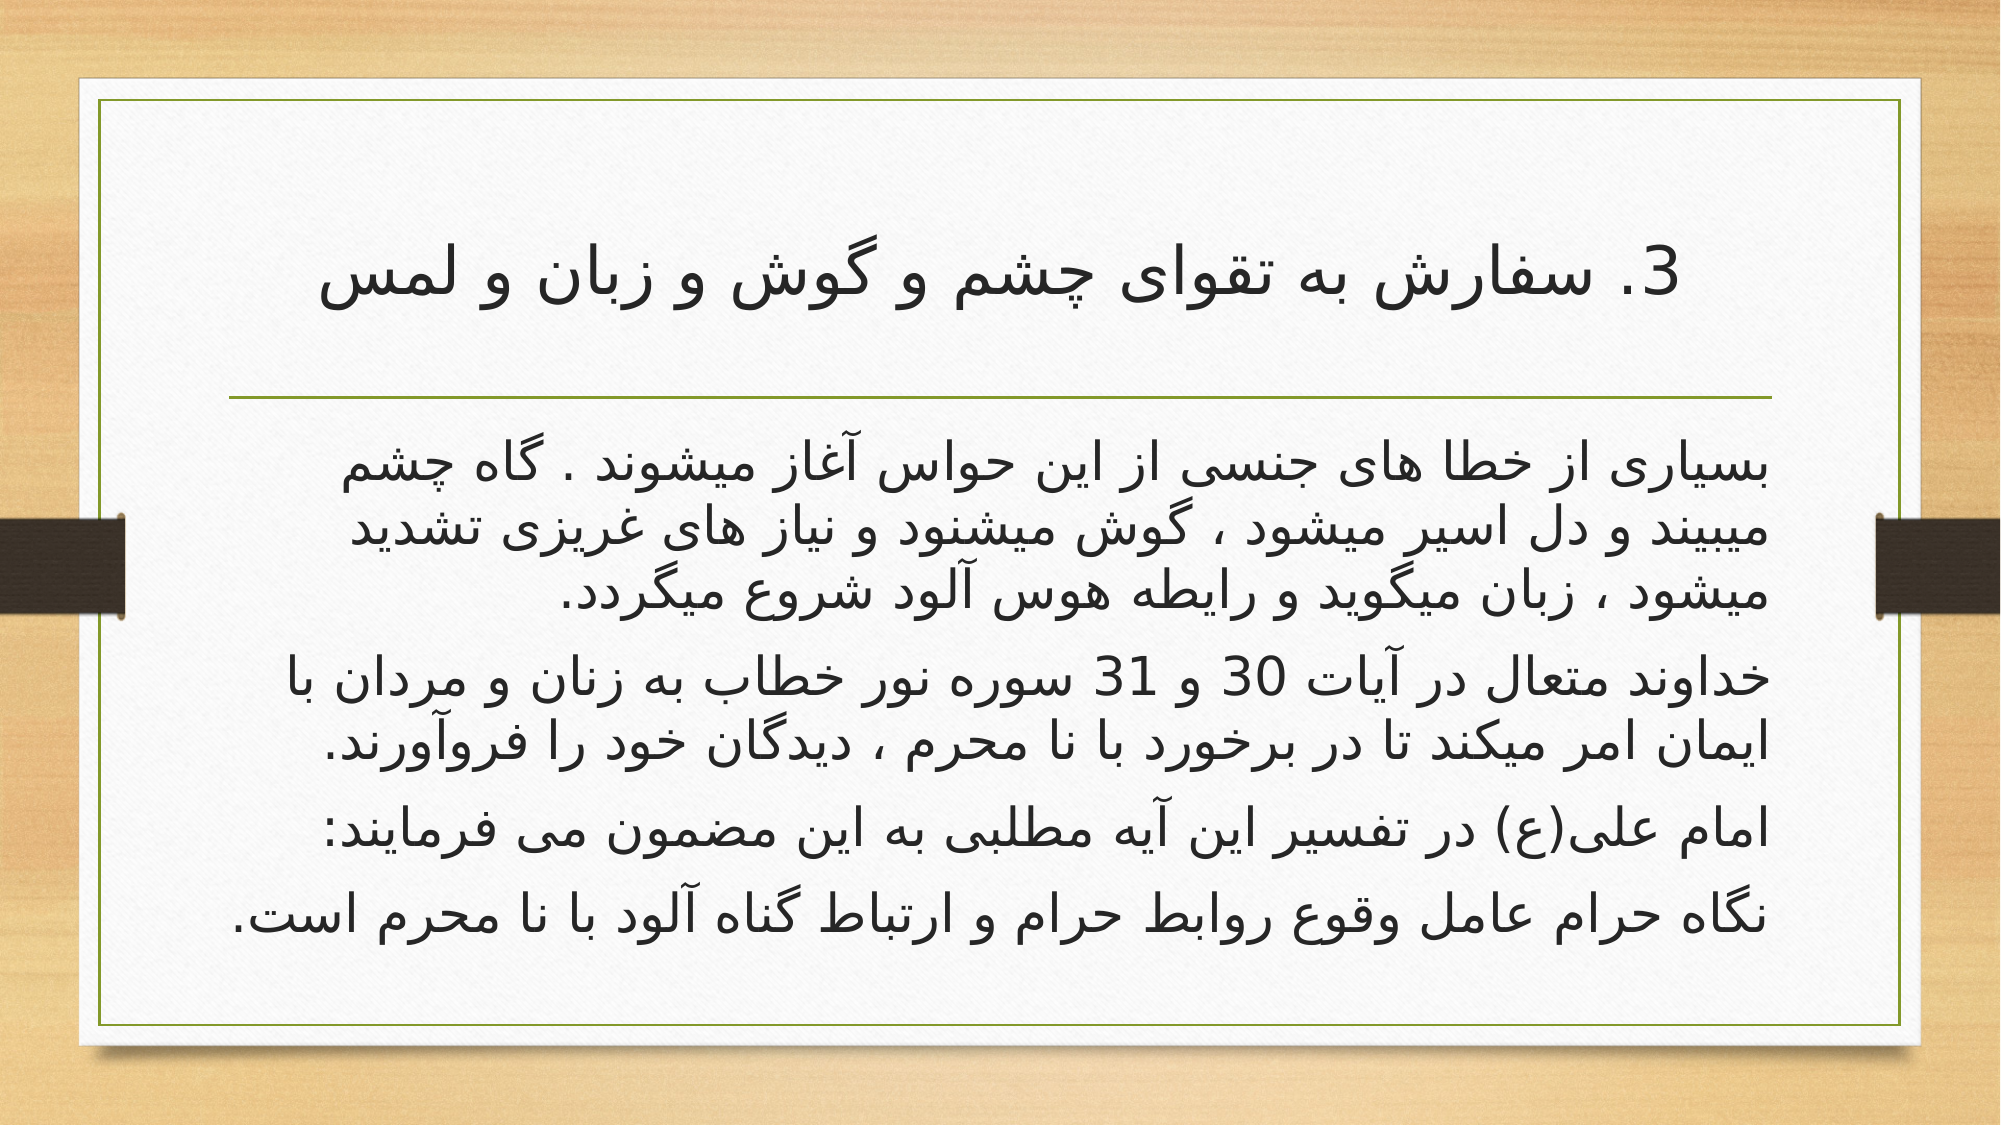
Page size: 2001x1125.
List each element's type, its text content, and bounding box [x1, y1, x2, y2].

list بسیاری از خطا های جنسی از این حواس آغاز میشوند . گاه چشم میبیند و دل اسیر میشود ، گوش میشنود و نیاز های غریزی تشدید میشود ، زبان میگوید و رایطه هوس آلود شروع میگردد. خداوند متعال در آیات 30 و 31 سوره نور خطاب به زنان و مردان با ایمان امر میکند تا در برخورد با نا محرم ، دیدگان خود را فروآورند. امام علی(ع) در تفسیر این آیه مطلبی به این مضمون می فرمایند: نگاه حرام عامل وقوع روابط حرام و ارتباط گناه آلود با نا محرم است. [212, 419, 1788, 964]
title 3. سفارش به تقوای چشم و گوش و زبان و لمس [212, 161, 1788, 375]
picture [0, 0, 2001, 1125]
